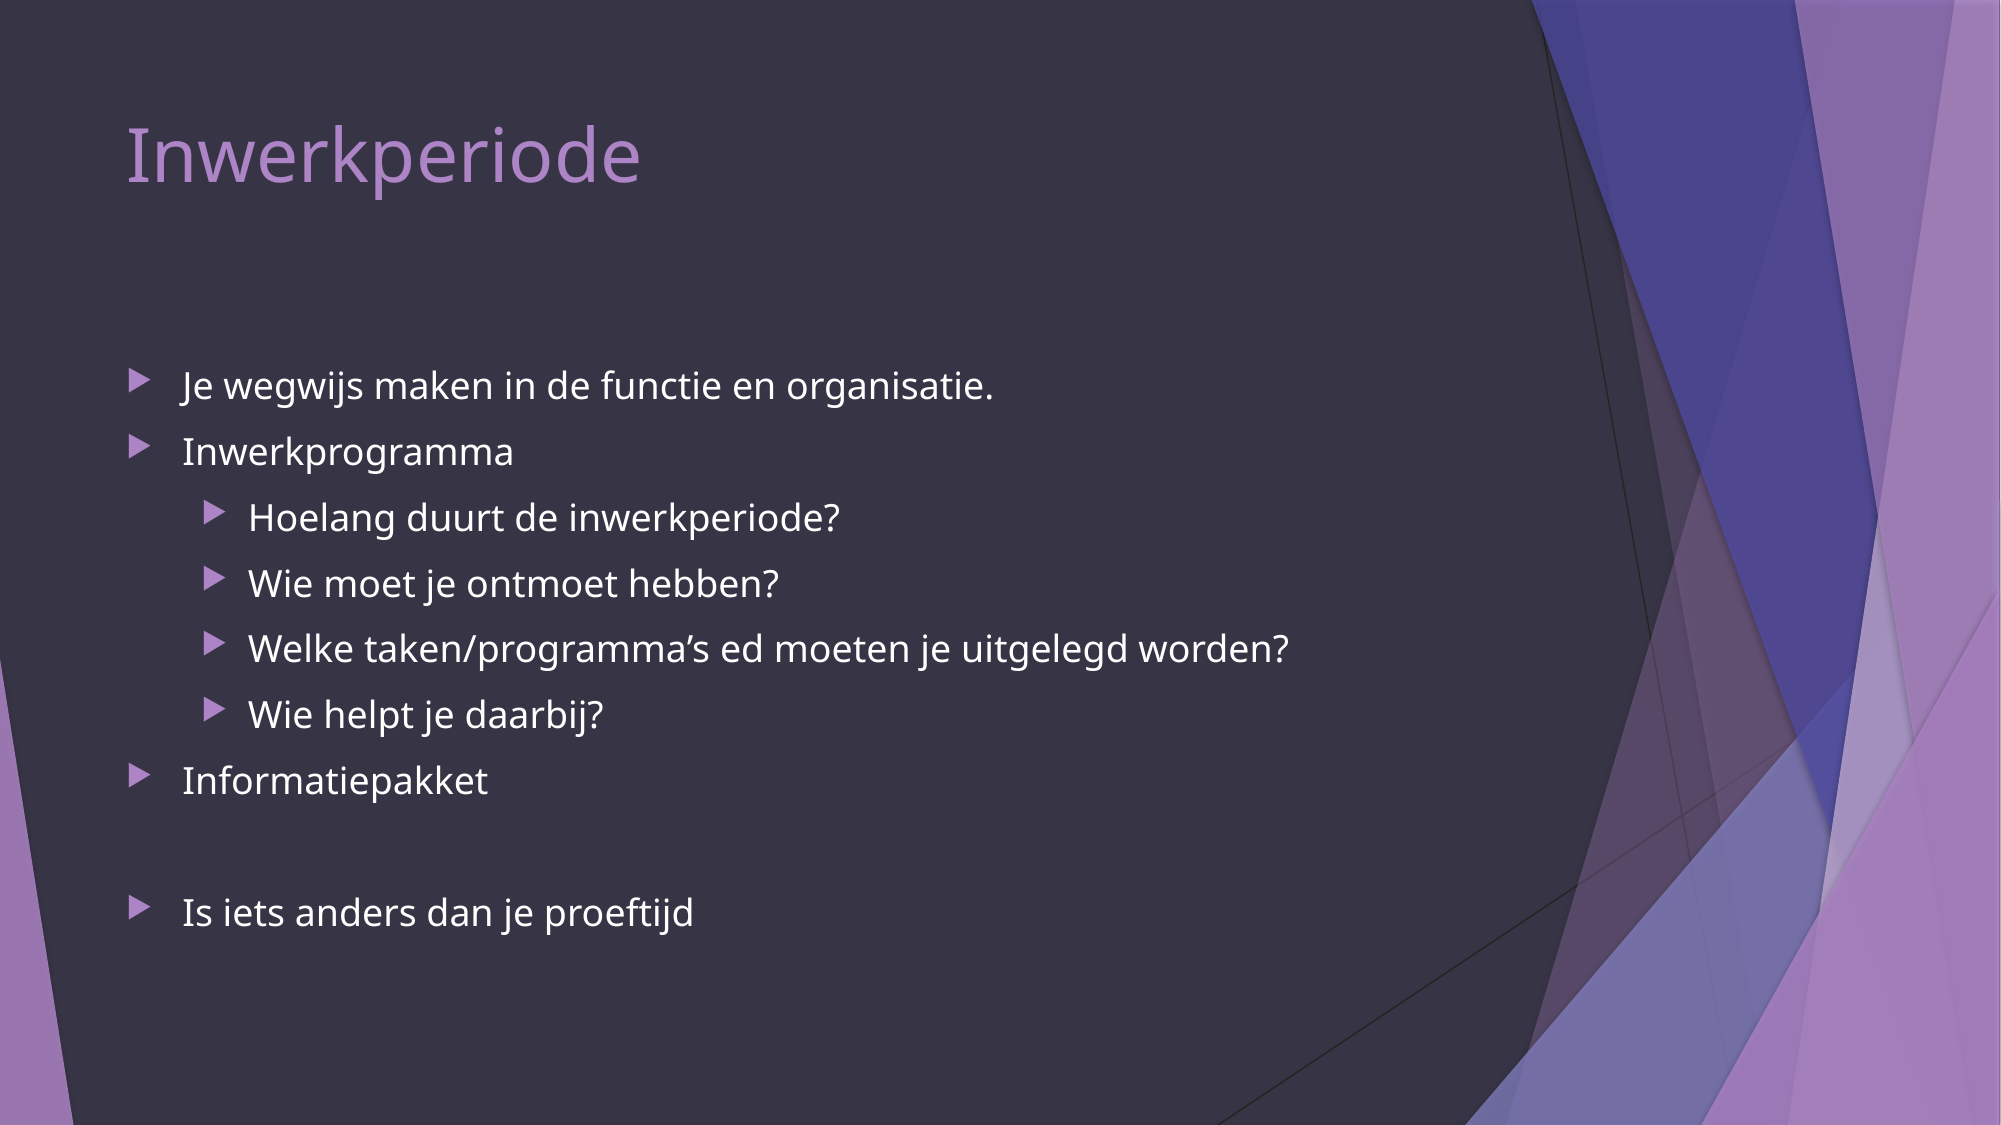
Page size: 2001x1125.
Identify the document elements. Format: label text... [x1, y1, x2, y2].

list Je wegwijs maken in de functie en organisatie. Inwerkprogramma Hoelang duurt de inwerkperiode? Wie moet je ontmoet hebben? Welke taken/programma’s ed moeten je uitgelegd worden? Wie helpt je daarbij? Informatiepakket Is iets anders dan je proeftijd [111, 354, 1522, 992]
title Inwerkperiode [111, 99, 1522, 317]
